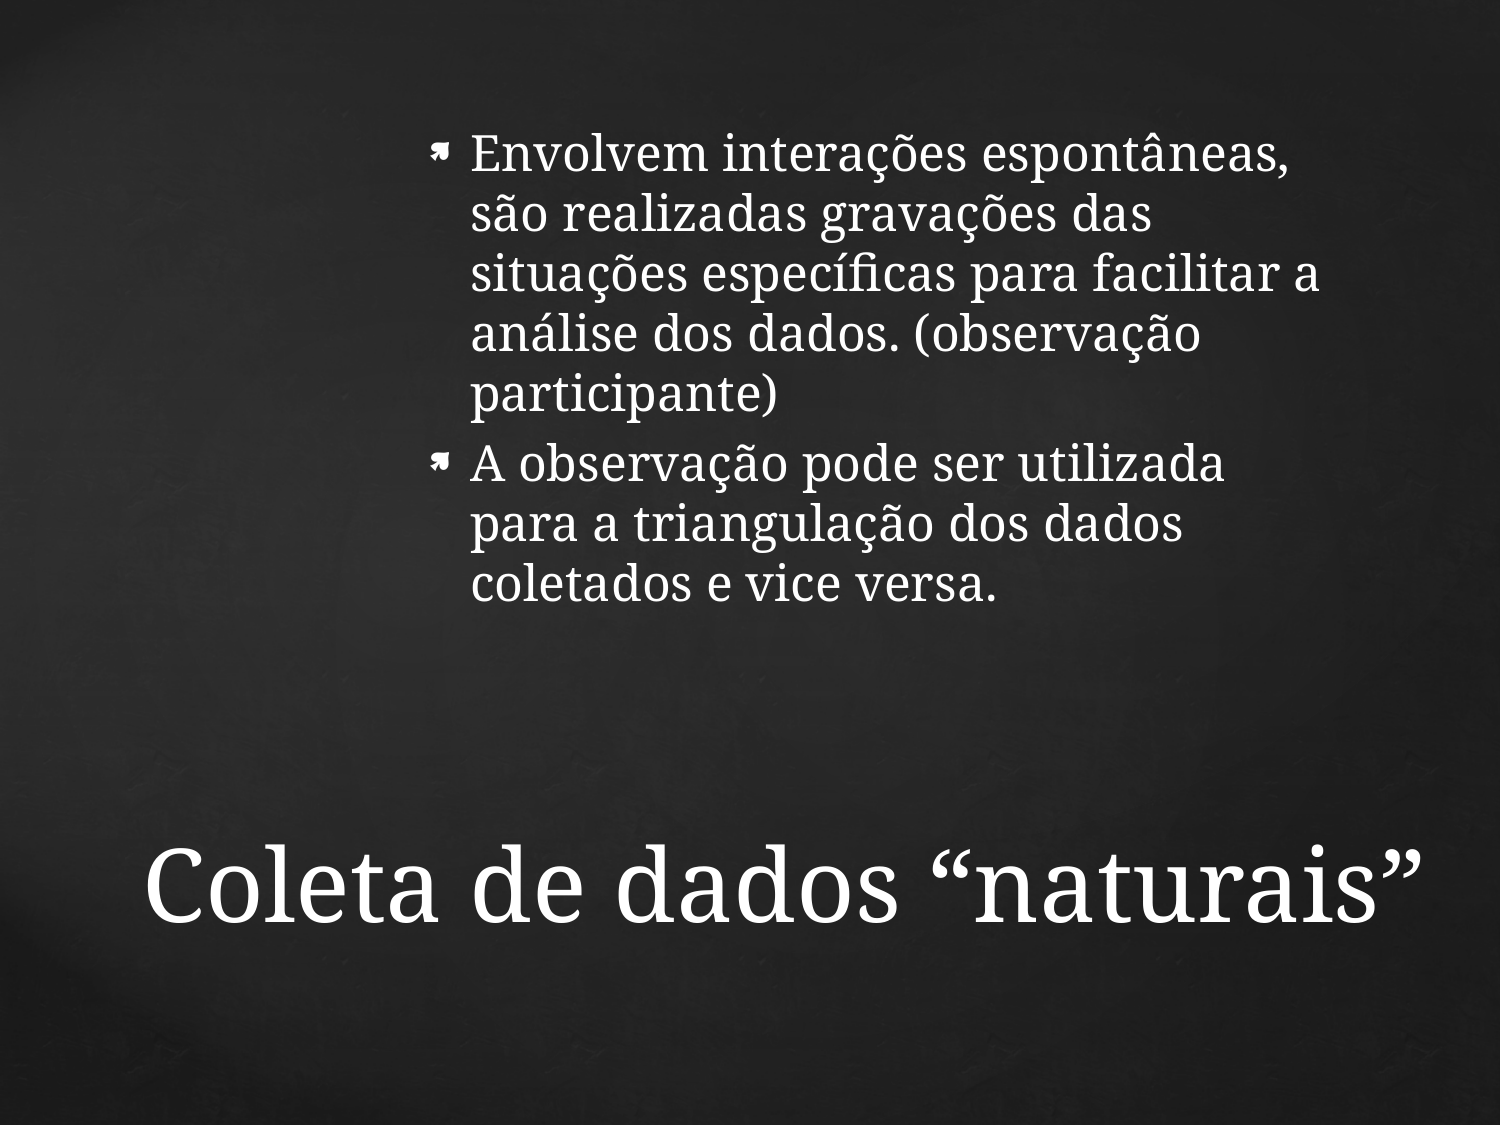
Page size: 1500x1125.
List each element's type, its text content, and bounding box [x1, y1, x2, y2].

list Envolvem interações espontâneas, são realizadas gravações das situações específicas para facilitar a análise dos dados. (observação participante) A observação pode ser utilizada para a triangulação dos dados coletados e vice versa. [350, 112, 1350, 704]
title Coleta de dados “naturais” [127, 704, 1447, 950]
